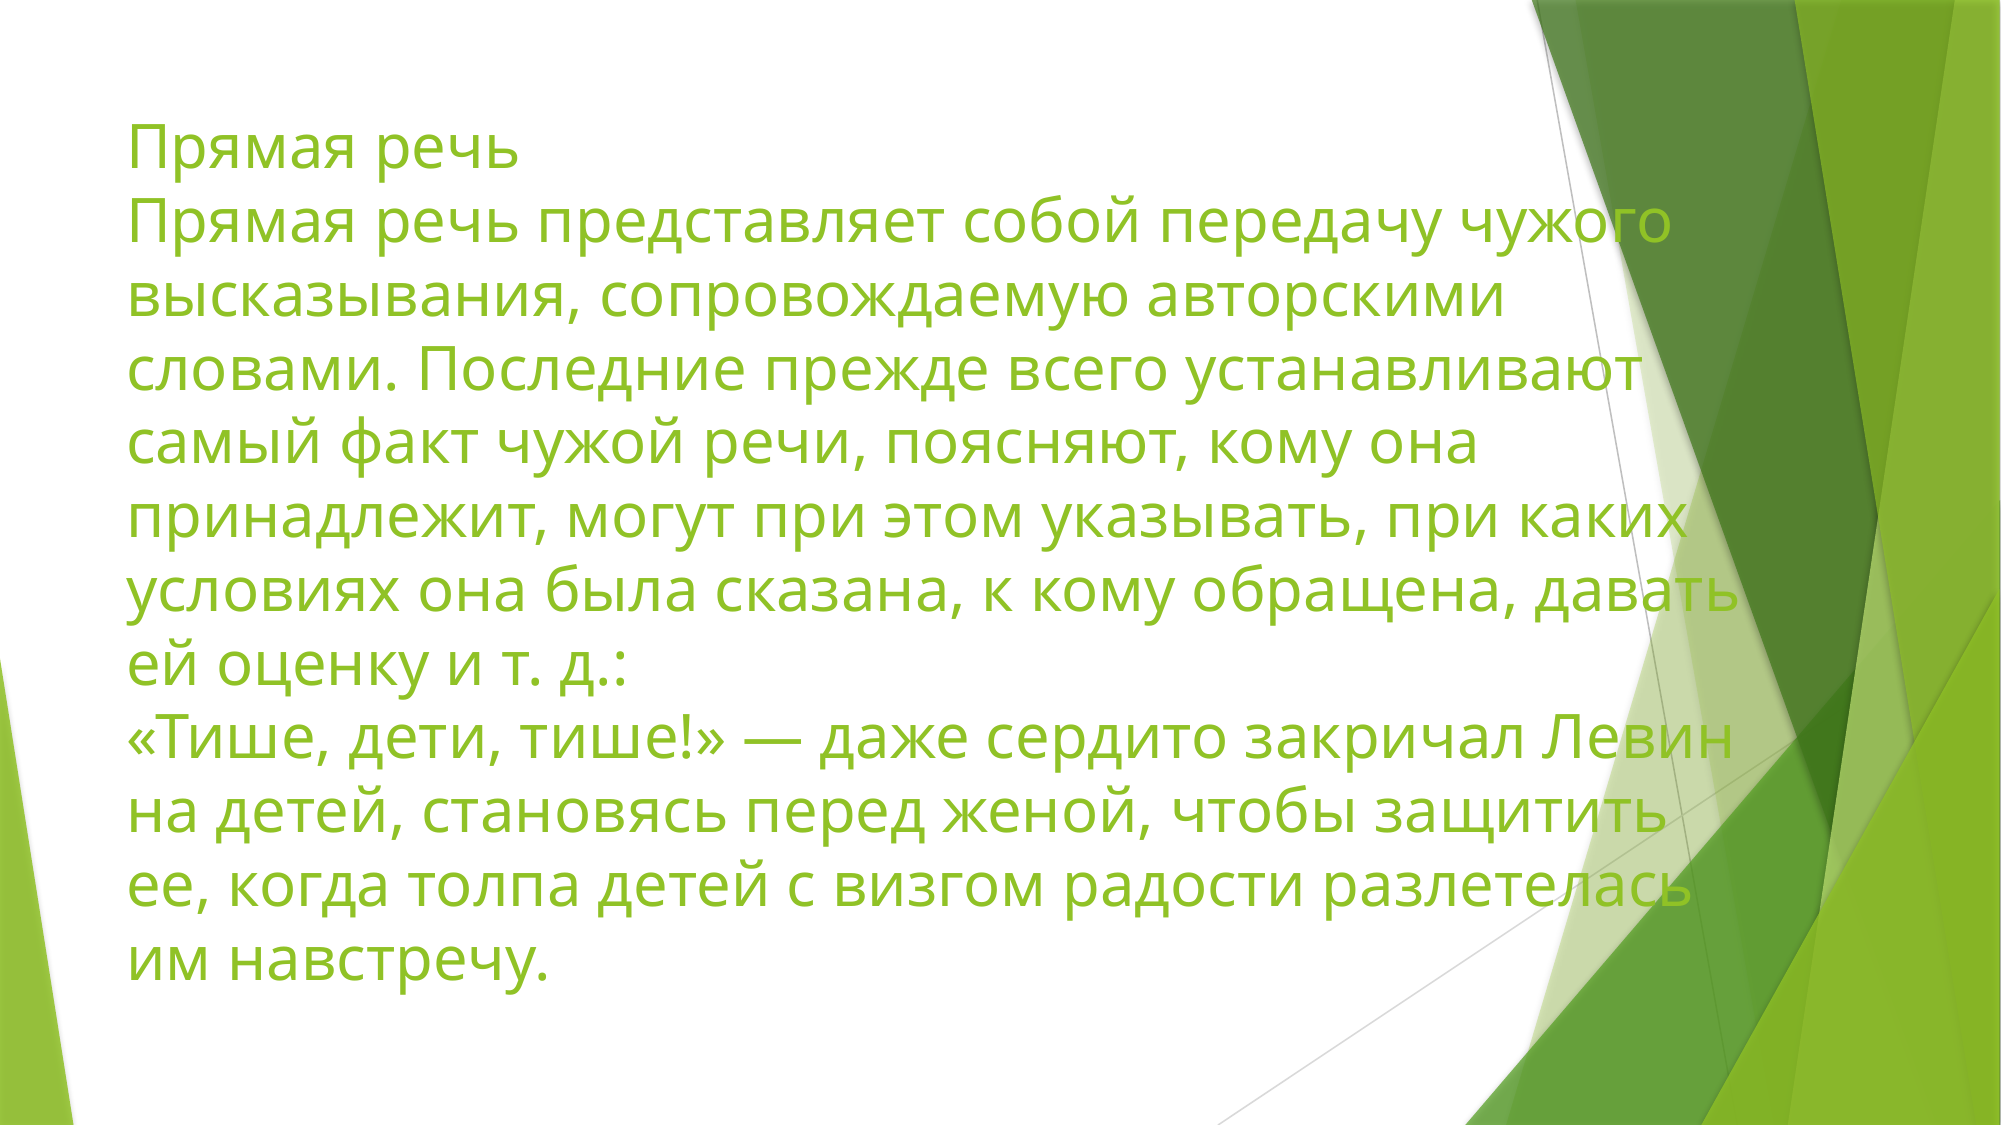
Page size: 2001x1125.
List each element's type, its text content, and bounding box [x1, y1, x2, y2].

title Прямая речь Прямая речь представляет собой передачу чужого высказывания, сопровождаемую авторскими словами. Последние прежде всего устанавливают самый факт чужой речи, поясняют, кому она принадлежит, могут при этом указывать, при каких условиях она была сказана, к кому обращена, давать ей оценку и т. д.: «Тише, дети, тише!» — даже сердито закричал Левин на детей, становясь перед женой, чтобы защитить ее, когда толпа детей с визгом радости разлетелась им навстречу. [111, 99, 1760, 1082]
